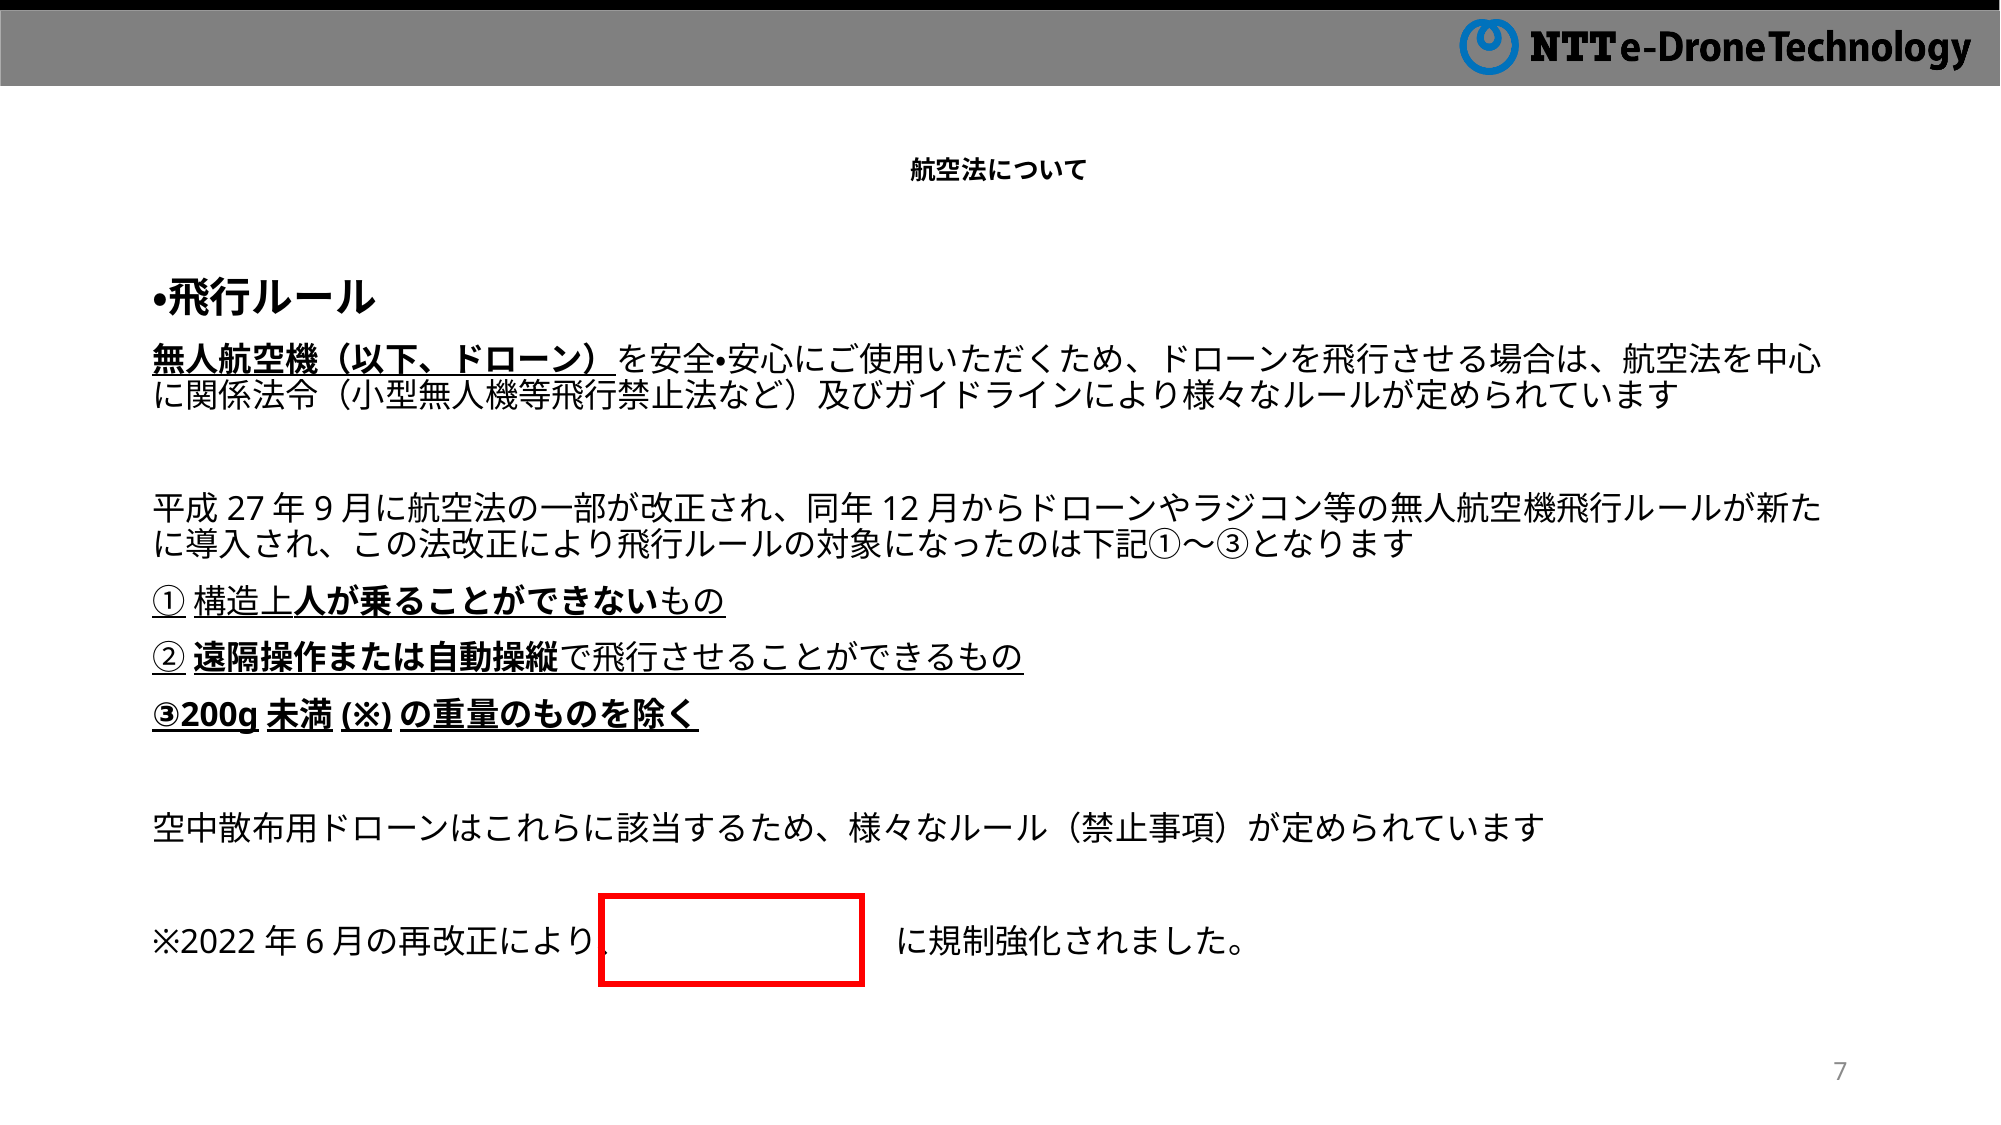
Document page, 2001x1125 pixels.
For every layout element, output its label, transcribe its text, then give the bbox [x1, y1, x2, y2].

title 航空法について [137, 149, 1863, 225]
list ・飛行ルール 無人航空機（以下、ドローン）を安全・安心にご使用いただくため、ドローンを飛行させる場合は、航空法を中心に関係法令（小型無人機等飛行禁止法など）及びガイドラインにより様々なルールが定められています 平成27年9月に航空法の一部が改正され、同年12月からドローンやラジコン等の無人航空機飛行ルールが新たに導入され、この法改正により飛行ルールの対象になったのは下記①～③となります ①構造上人が乗ることができないもの ②遠隔操作または自動操縦で飛行させることができるもの ③200g未満(※)の重量のものを除く 空中散布用ドローンはこれらに該当するため、様々なルール（禁止事項）が定められています ※2022年6月の再改正により、 に規制強化されました。 [137, 269, 1863, 1115]
picture [1430, 0, 2000, 96]
text_box [0, 11, 1430, 87]
text_box [601, 895, 863, 985]
text_box [0, 0, 1430, 11]
slide_number 7 [1412, 1042, 1863, 1103]
